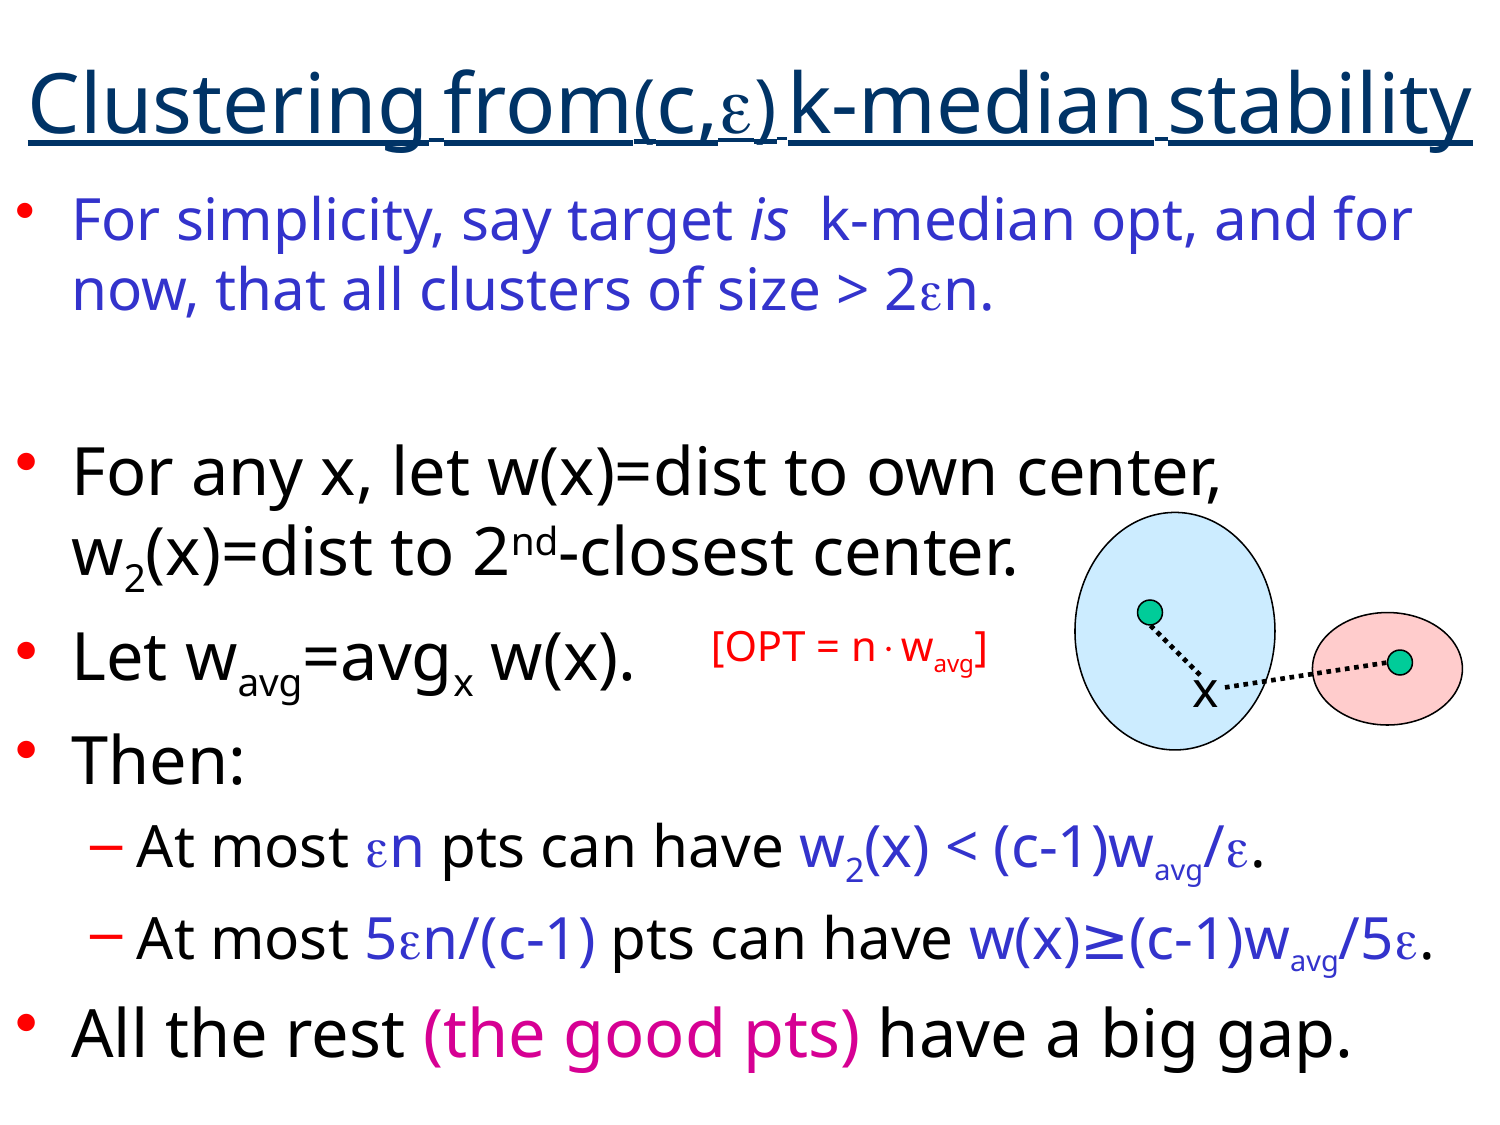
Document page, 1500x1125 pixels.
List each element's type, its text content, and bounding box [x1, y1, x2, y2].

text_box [1074, 512, 1463, 751]
text_box [OPT = nwavg] [695, 612, 1003, 685]
list For simplicity, say target is k-median opt, and for now, that all clusters of size > 2n. For any x, let w(x)=dist to own center, w2(x)=dist to 2nd-closest center. Let wavg=avgx w(x). Then: At most n pts can have w2(x) < (c-1)wavg/. At most 5n/(c-1) pts can have w(x)≥(c-1)wavg/5. All the rest (the good pts) have a big gap. [0, 174, 1500, 1125]
title Clustering from(c,) k-median stability [0, 24, 1500, 174]
